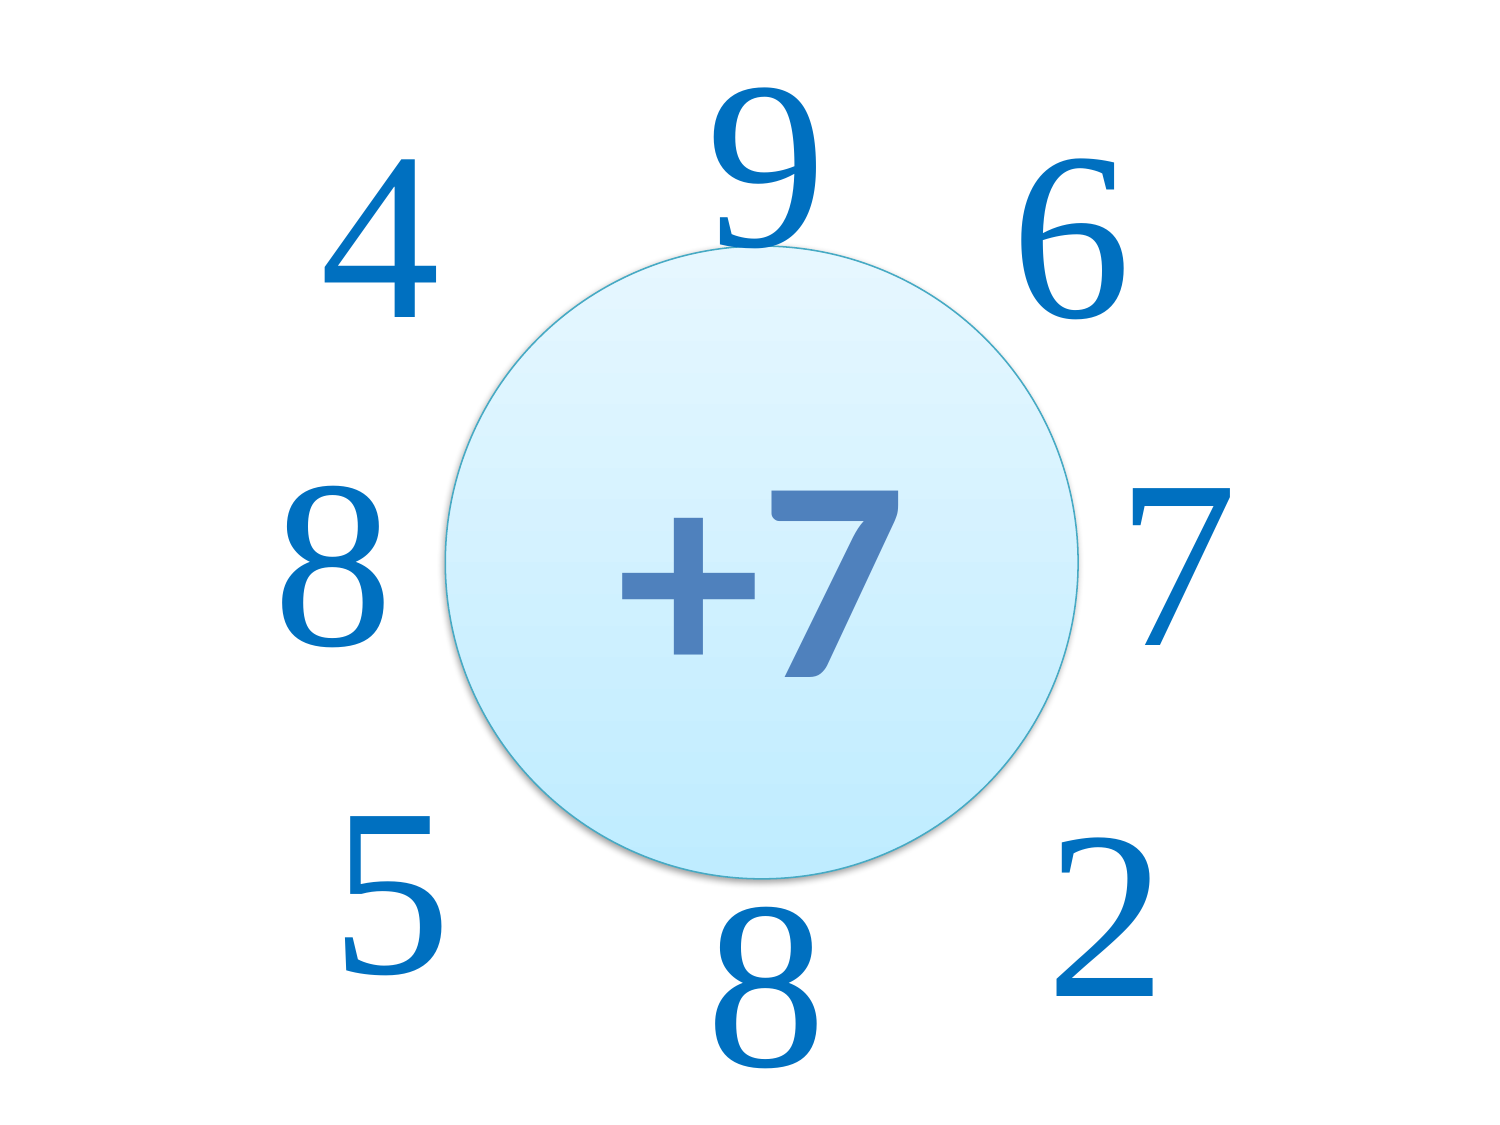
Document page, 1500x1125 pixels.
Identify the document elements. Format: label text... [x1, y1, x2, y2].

text_box 8 [692, 819, 842, 1122]
text_box 6 [996, 70, 1147, 373]
text_box 7 [1102, 398, 1252, 701]
text_box 8 [258, 398, 409, 701]
text_box 5 [317, 726, 467, 1029]
text_box +7 [444, 253, 1079, 872]
text_box 9 [692, 0, 842, 303]
text_box 2 [1032, 749, 1182, 1053]
text_box 4 [305, 70, 455, 373]
